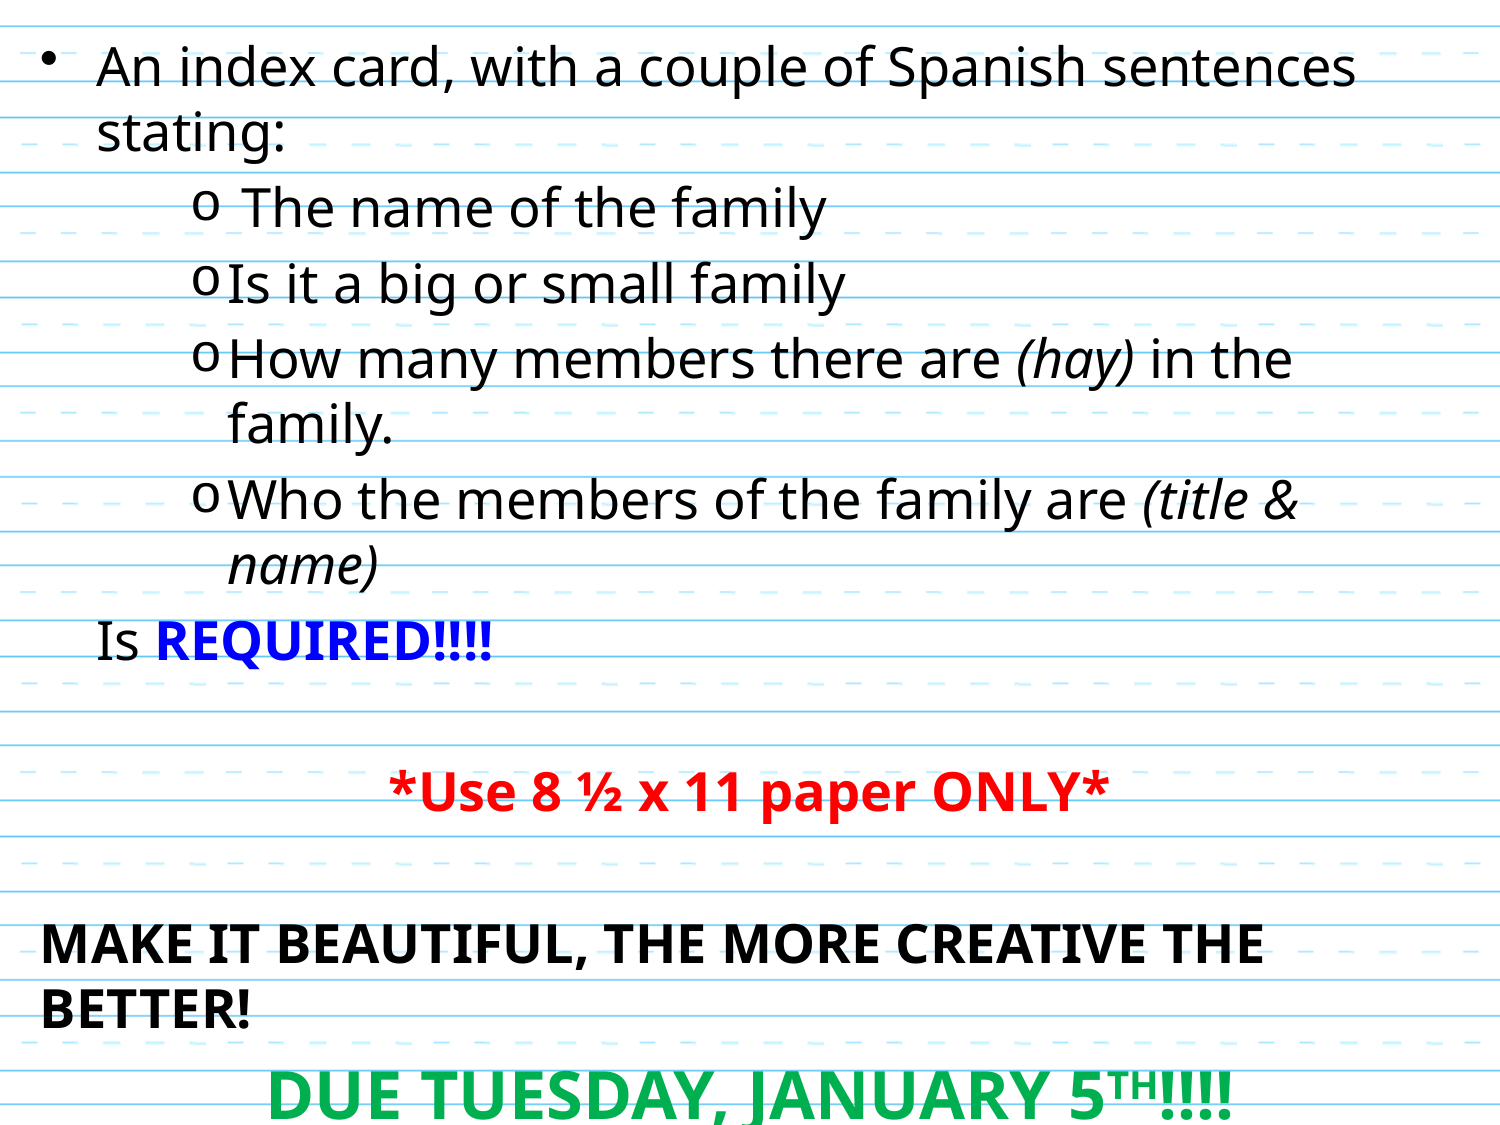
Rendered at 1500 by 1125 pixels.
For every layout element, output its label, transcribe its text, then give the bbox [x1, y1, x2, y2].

list An index card, with a couple of Spanish sentences stating: The name of the family Is it a big or small family How many members there are (hay) in the family. Who the members of the family are (title & name) Is REQUIRED!!!! *Use 8 ½ x 11 paper ONLY* MAKE IT BEAUTIFUL, THE MORE CREATIVE THE BETTER! DUE TUESDAY, JANUARY 5TH!!!! [24, 24, 1475, 1013]
picture [0, 0, 1500, 1125]
